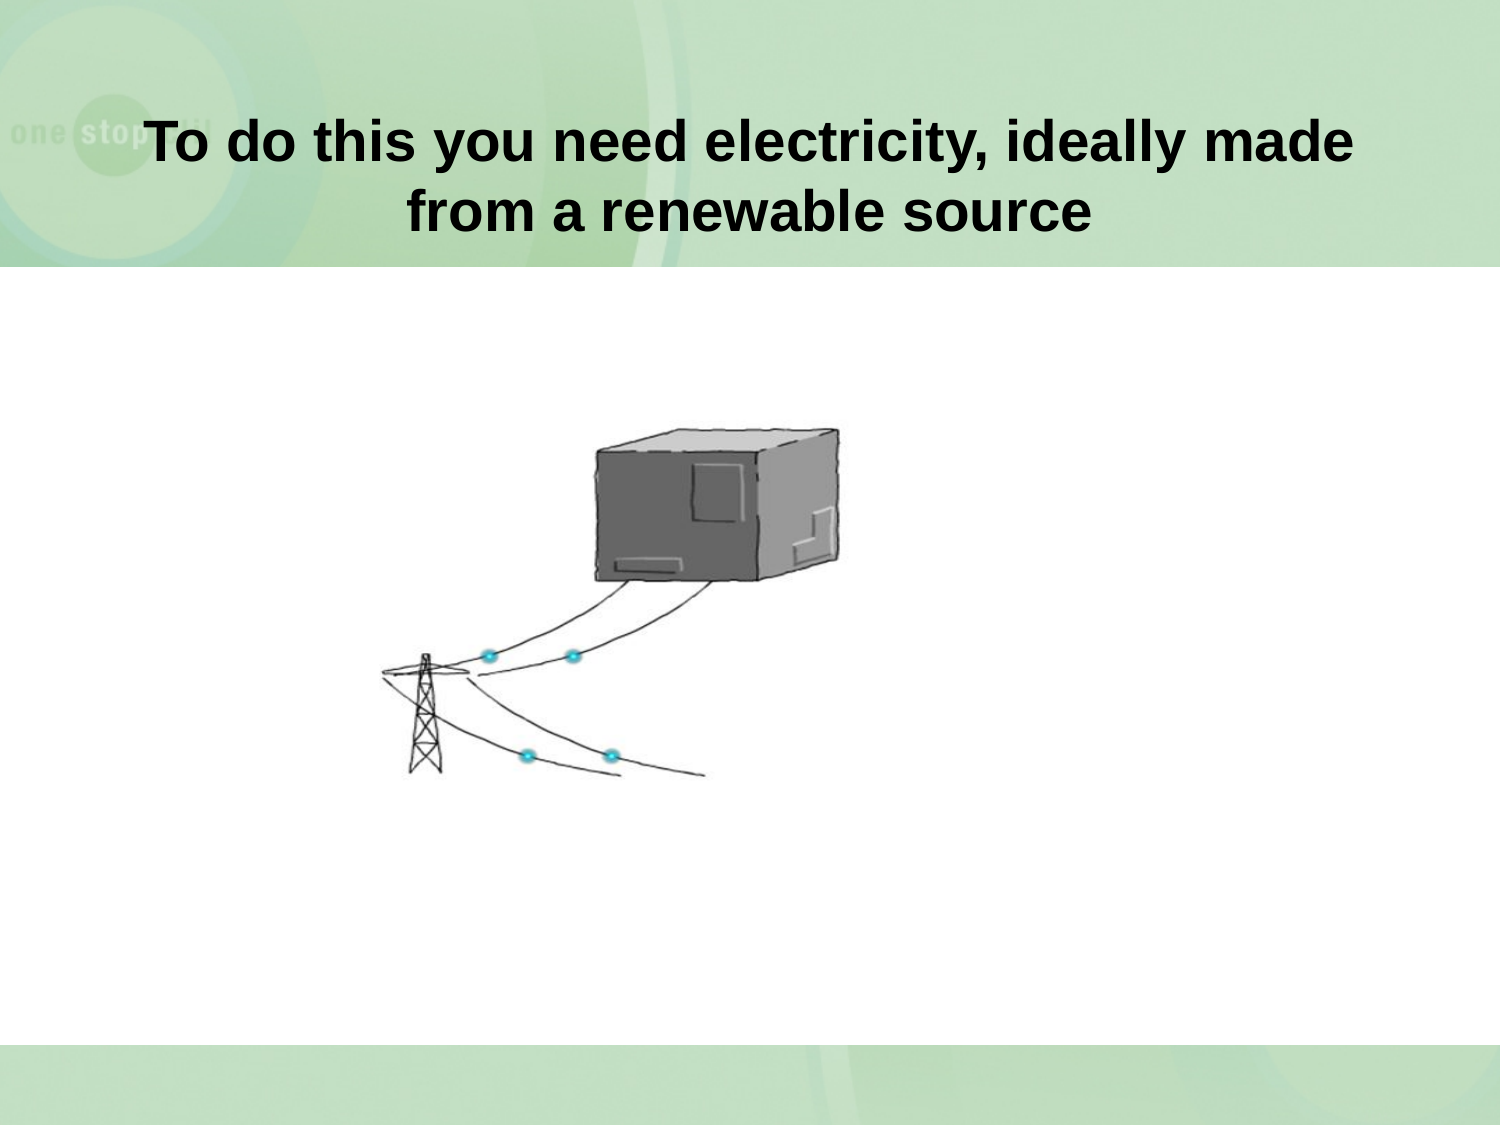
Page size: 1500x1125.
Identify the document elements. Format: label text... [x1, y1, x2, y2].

picture [0, 0, 1500, 1125]
title To do this you need electricity, ideally made from a renewable source [75, 79, 1425, 265]
